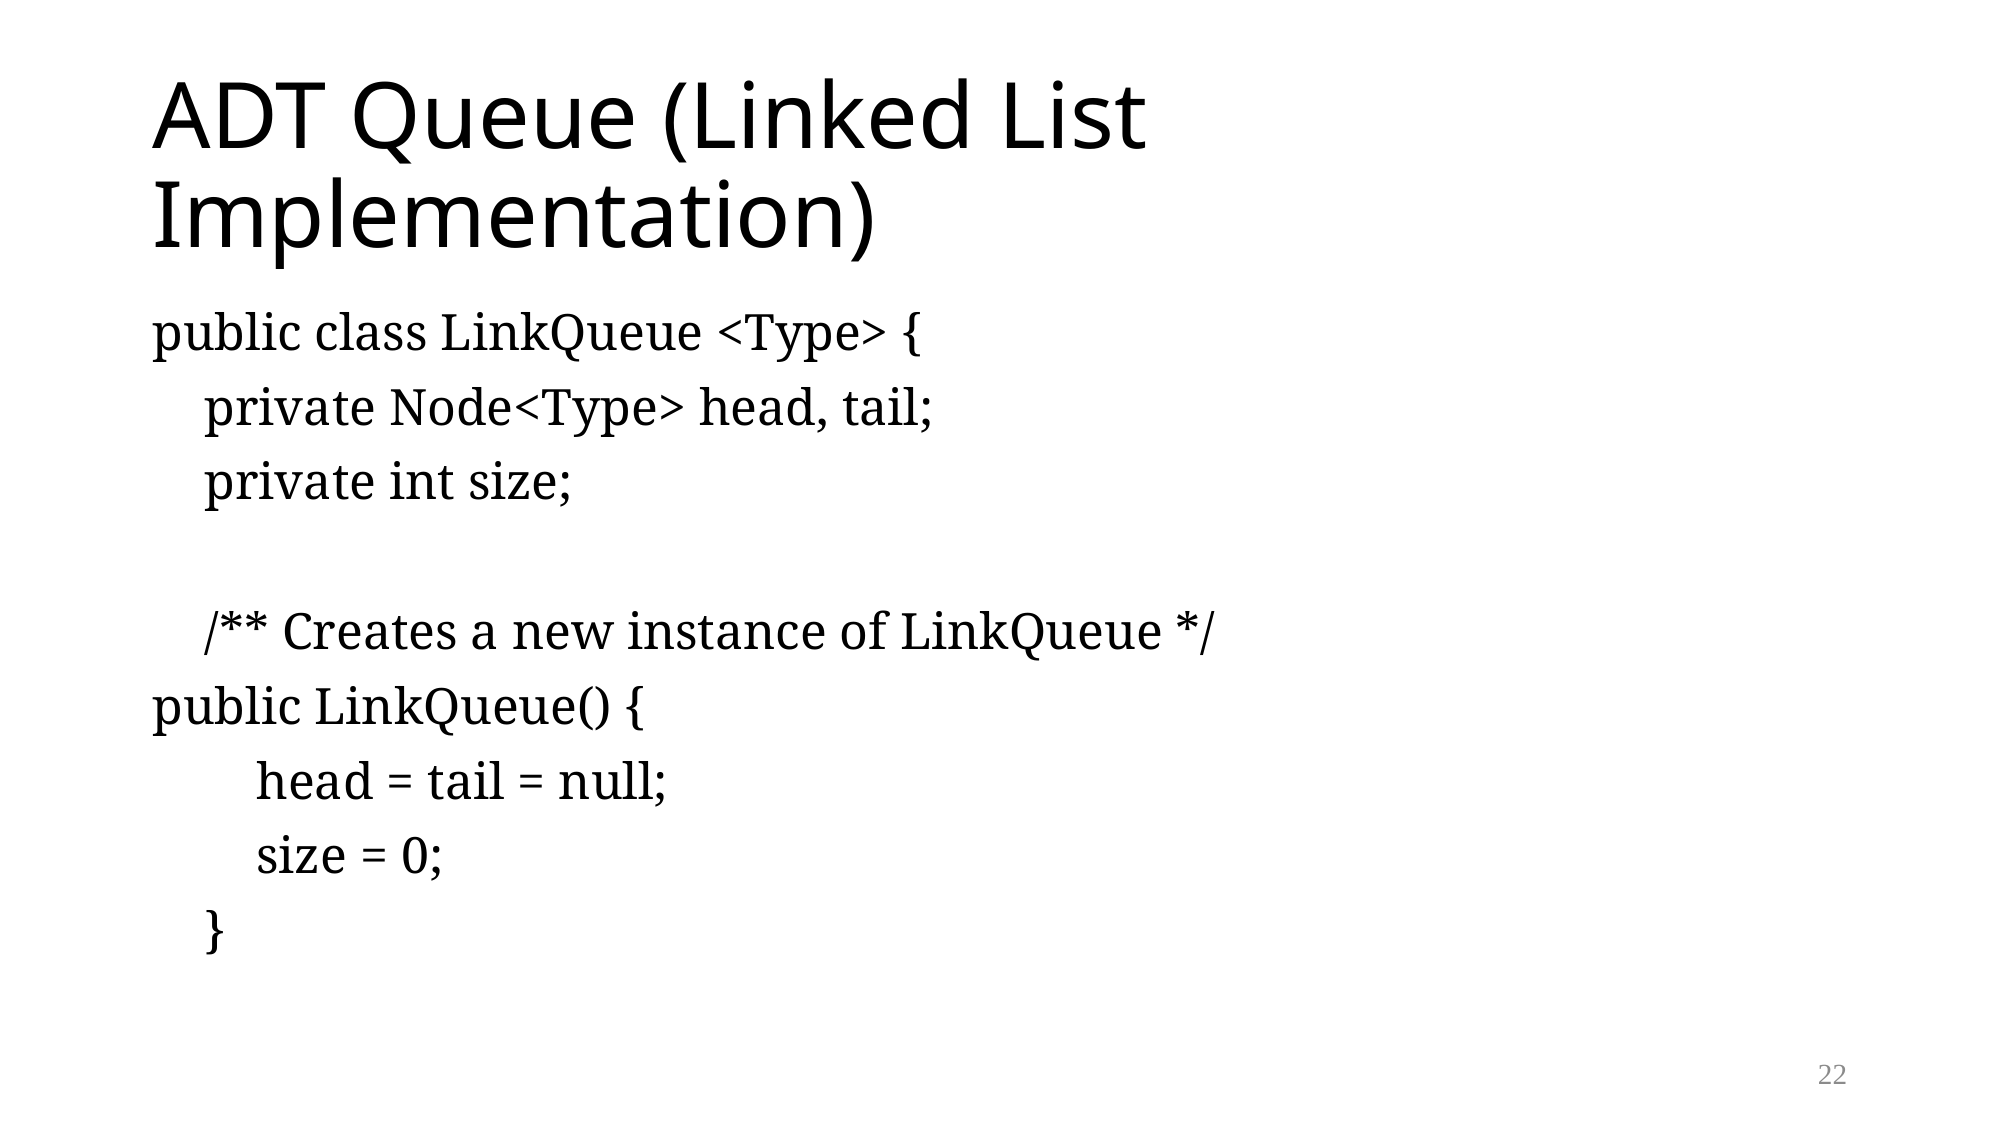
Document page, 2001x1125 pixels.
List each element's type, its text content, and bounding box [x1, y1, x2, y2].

list public class LinkQueue <Type> { private Node<Type> head, tail; private int size; /** Creates a new instance of LinkQueue */ public LinkQueue() { head = tail = null; size = 0; } [137, 299, 1863, 1014]
slide_number 22 [1412, 1042, 1863, 1103]
title ADT Queue (Linked List Implementation) [137, 59, 1863, 278]
